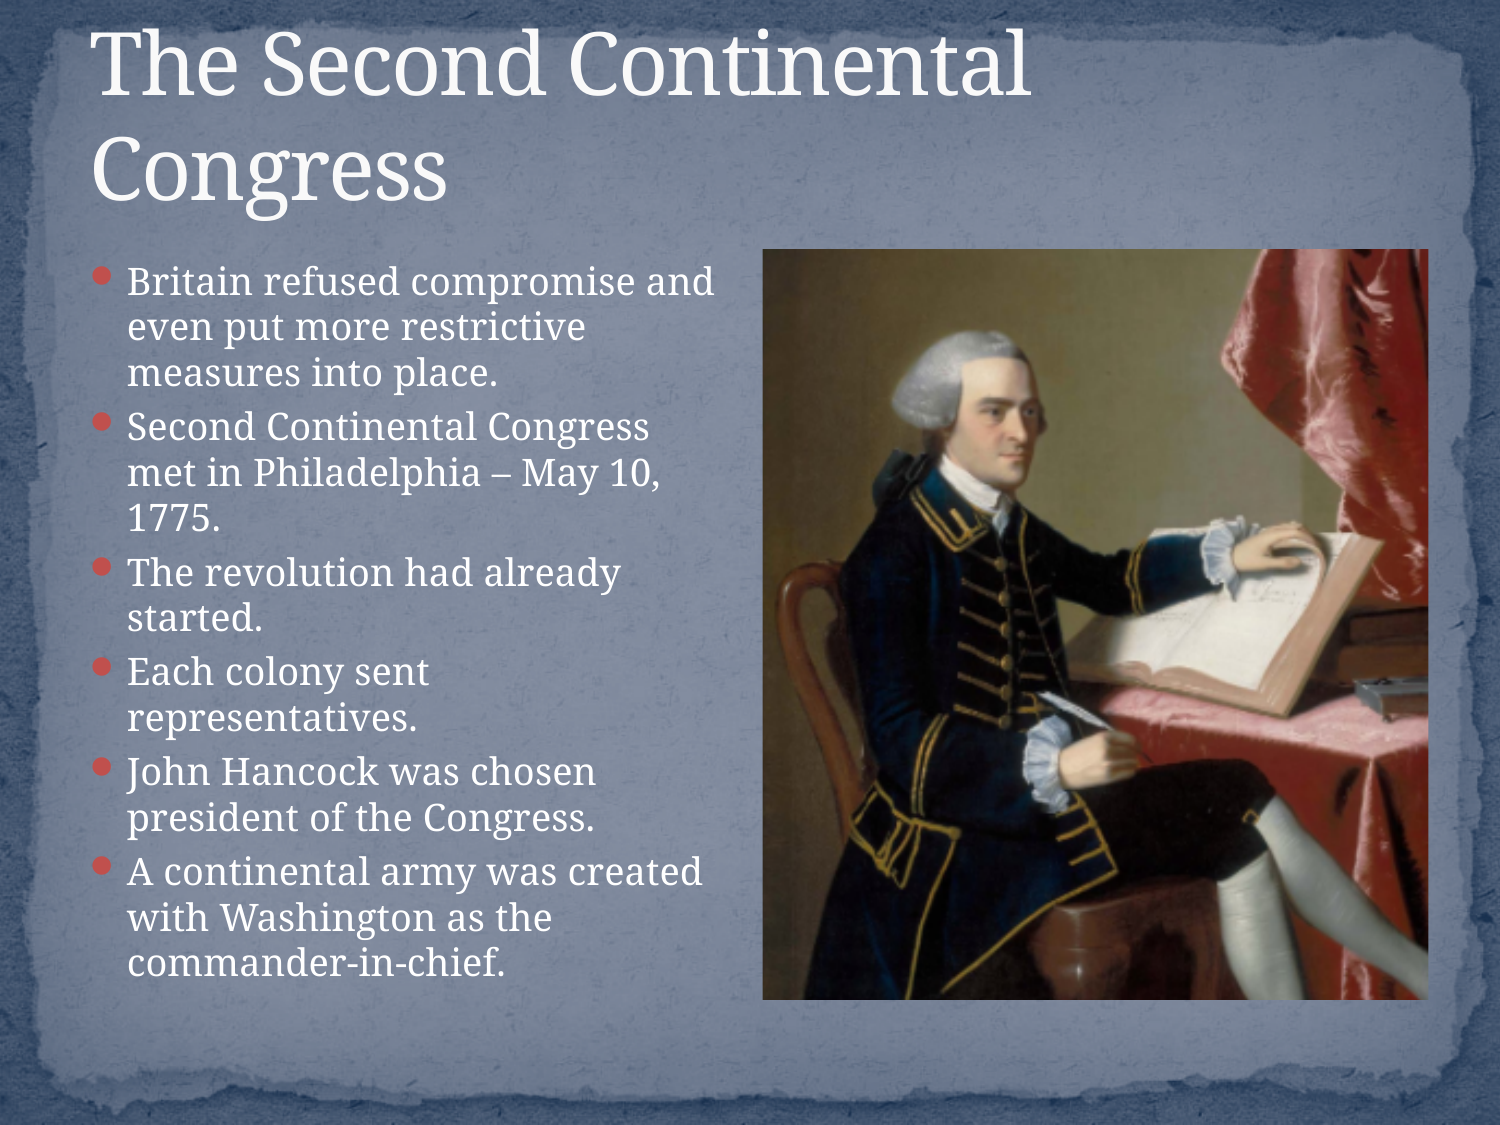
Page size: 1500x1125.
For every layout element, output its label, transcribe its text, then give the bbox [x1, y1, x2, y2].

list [765, 252, 1426, 998]
title The Second Continental Congress [74, 24, 1425, 225]
list Britain refused compromise and even put more restrictive measures into place. Second Continental Congress met in Philadelphia – May 10, 1775. The revolution had already started. Each colony sent representatives. John Hancock was chosen president of the Congress. A continental army was created with Washington as the commander-in-chief. [75, 249, 741, 1000]
